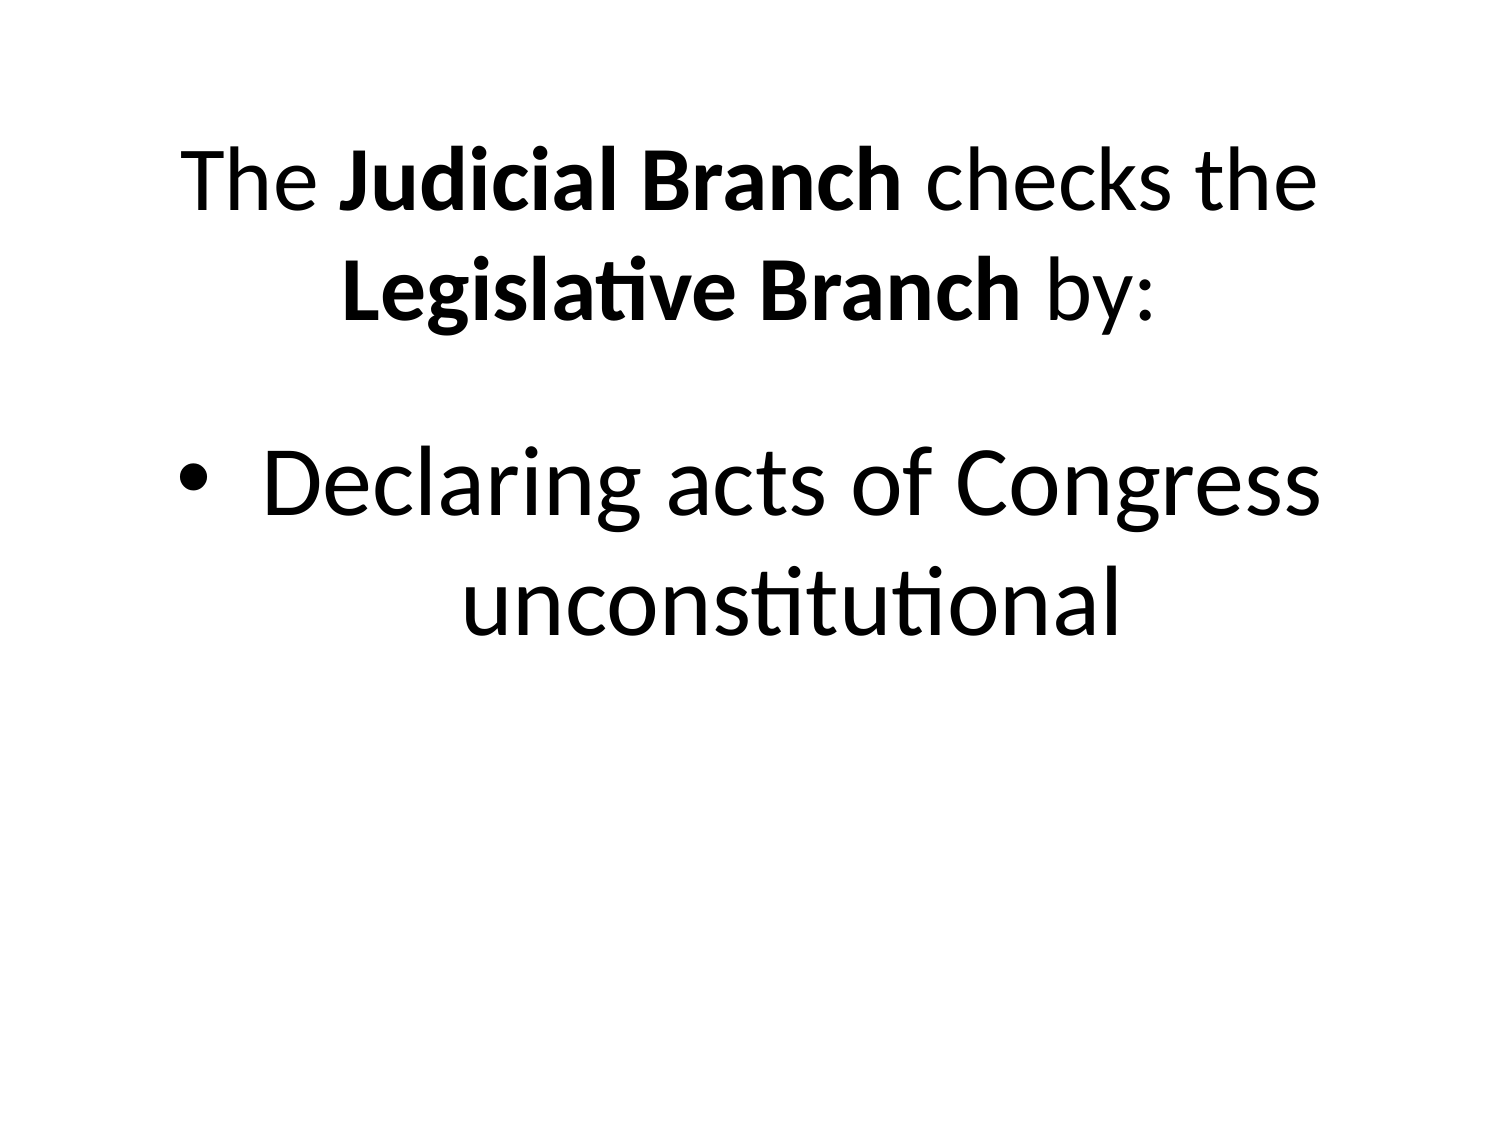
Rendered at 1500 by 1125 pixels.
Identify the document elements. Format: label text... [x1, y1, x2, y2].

title The Judicial Branch checks the Legislative Branch by: [112, 108, 1388, 350]
subtitle Declaring acts of Congress unconstitutional [112, 407, 1388, 1022]
